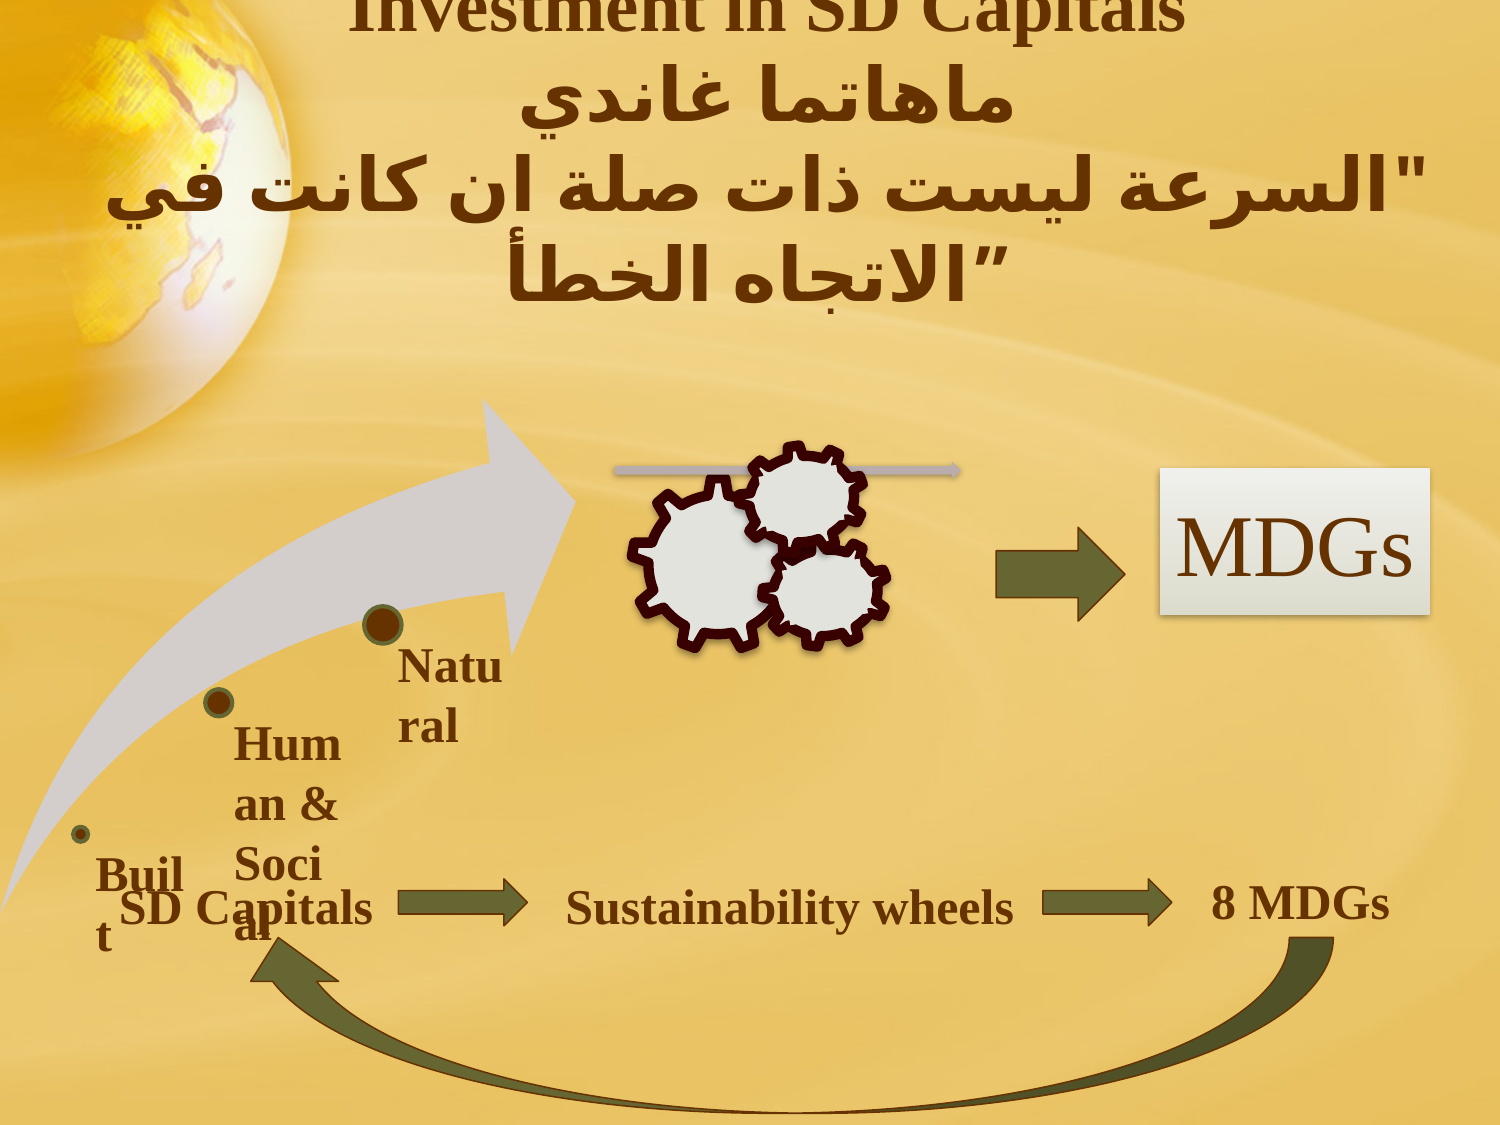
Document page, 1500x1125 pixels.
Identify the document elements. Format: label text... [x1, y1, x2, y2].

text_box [585, 398, 962, 716]
text_box [996, 527, 1126, 622]
text_box SD Capitals [46, 923, 446, 942]
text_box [1159, 468, 1430, 657]
title Investment in SD Capitals ماهاتما غاندي "السرعة ليست ذات صلة ان كانت في الاتجاه الخطأ” [34, 58, 1500, 305]
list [0, 398, 576, 915]
text_box 8 MDGs [1136, 861, 1465, 937]
text_box [1042, 878, 1172, 926]
picture [0, 0, 1500, 1125]
text_box Sustainability wheels [550, 867, 1032, 942]
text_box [761, 538, 889, 647]
text_box [250, 937, 1334, 1114]
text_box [738, 445, 866, 554]
